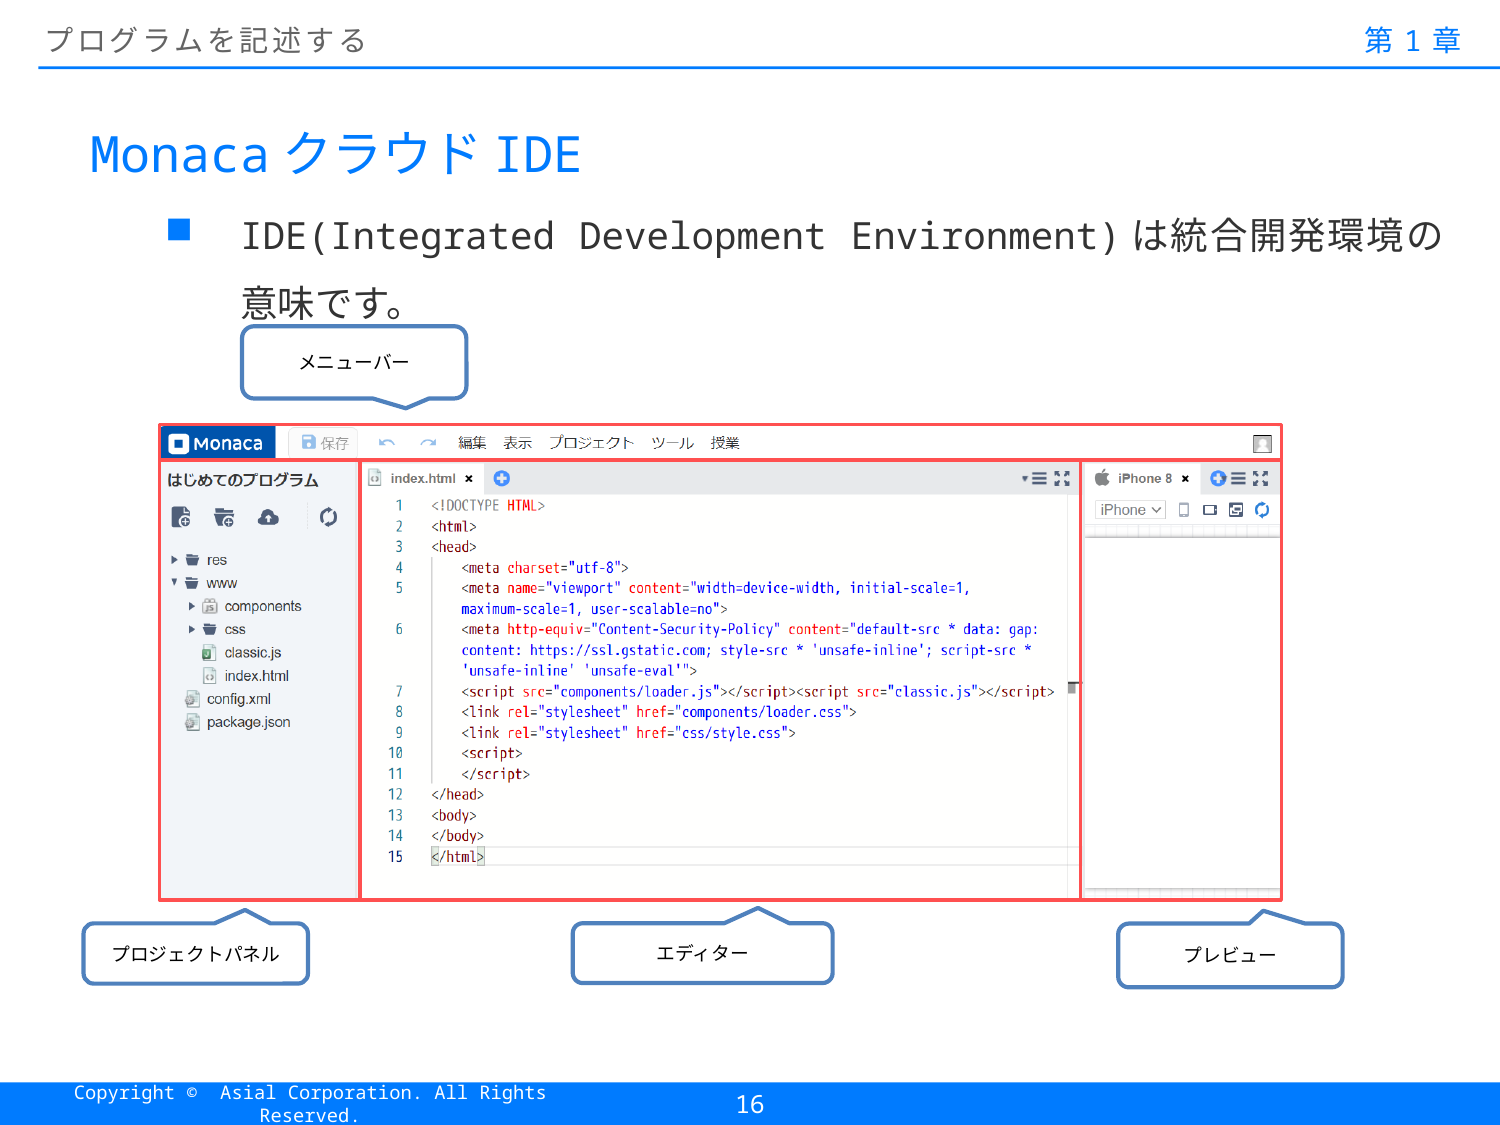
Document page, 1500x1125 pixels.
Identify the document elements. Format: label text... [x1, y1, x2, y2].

picture [158, 424, 1282, 900]
slide_number 16 [581, 1075, 919, 1125]
list 第1章 [702, 7, 1477, 72]
text_box メニューバー [239, 324, 469, 411]
text_box プレビュー [1116, 908, 1345, 990]
text_box プロジェクトパネル [81, 908, 311, 986]
title プログラムを記述する [29, 7, 702, 72]
text_box エディター [570, 907, 835, 986]
list MonacaクラウドIDE IDE(Integrated Development Environment)は統合開発環境の意味です。 [75, 84, 1459, 272]
